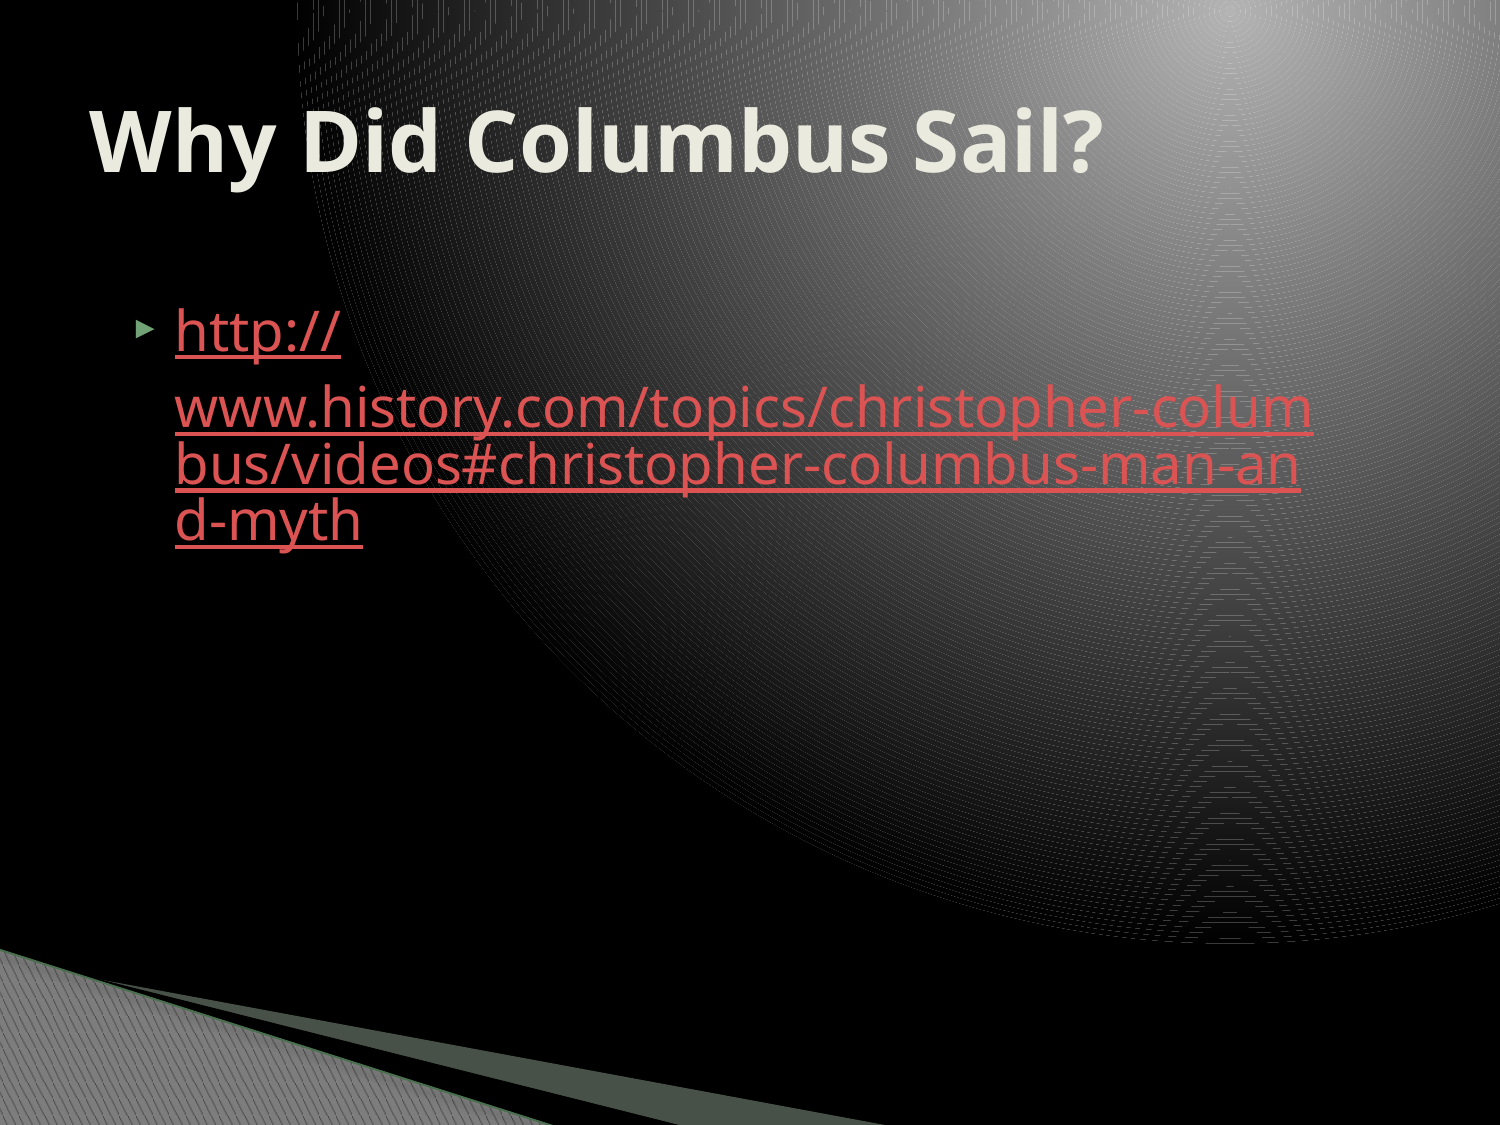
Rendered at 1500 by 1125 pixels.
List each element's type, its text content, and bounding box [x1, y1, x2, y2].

list http://www.history.com/topics/christopher-columbus/videos#christopher-columbus-man-and-myth [99, 287, 1350, 913]
picture [0, 952, 543, 1125]
title Why Did Columbus Sail? [75, 45, 1425, 233]
